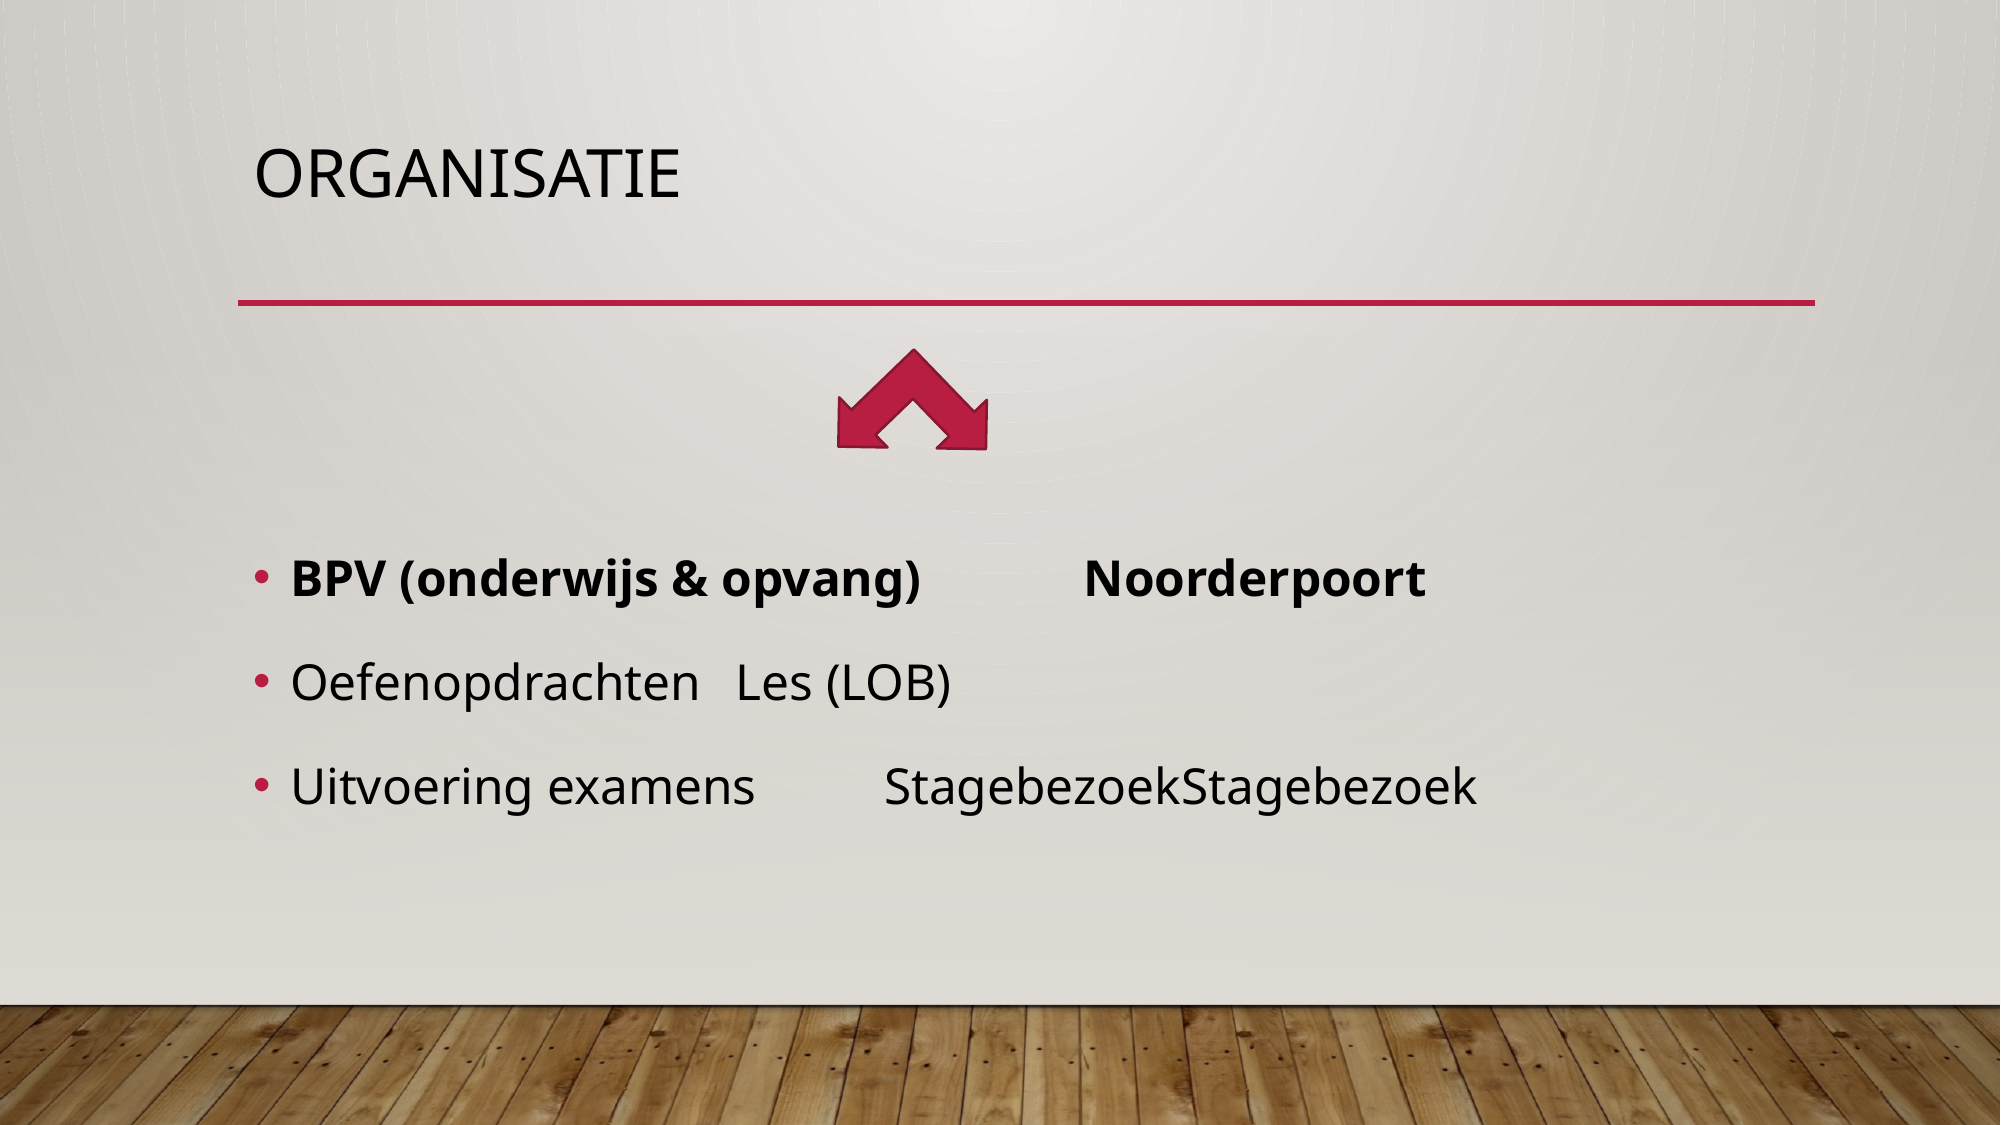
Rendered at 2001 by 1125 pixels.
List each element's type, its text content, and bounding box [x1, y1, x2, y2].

list BPV (onderwijs & opvang) Noorderpoort Oefenopdrachten Les (LOB) Uitvoering examens Stagebezoek Stagebezoek [238, 330, 1814, 897]
title Organisatie [238, 131, 1814, 305]
picture [0, 1005, 2000, 1125]
text_box [837, 348, 989, 451]
